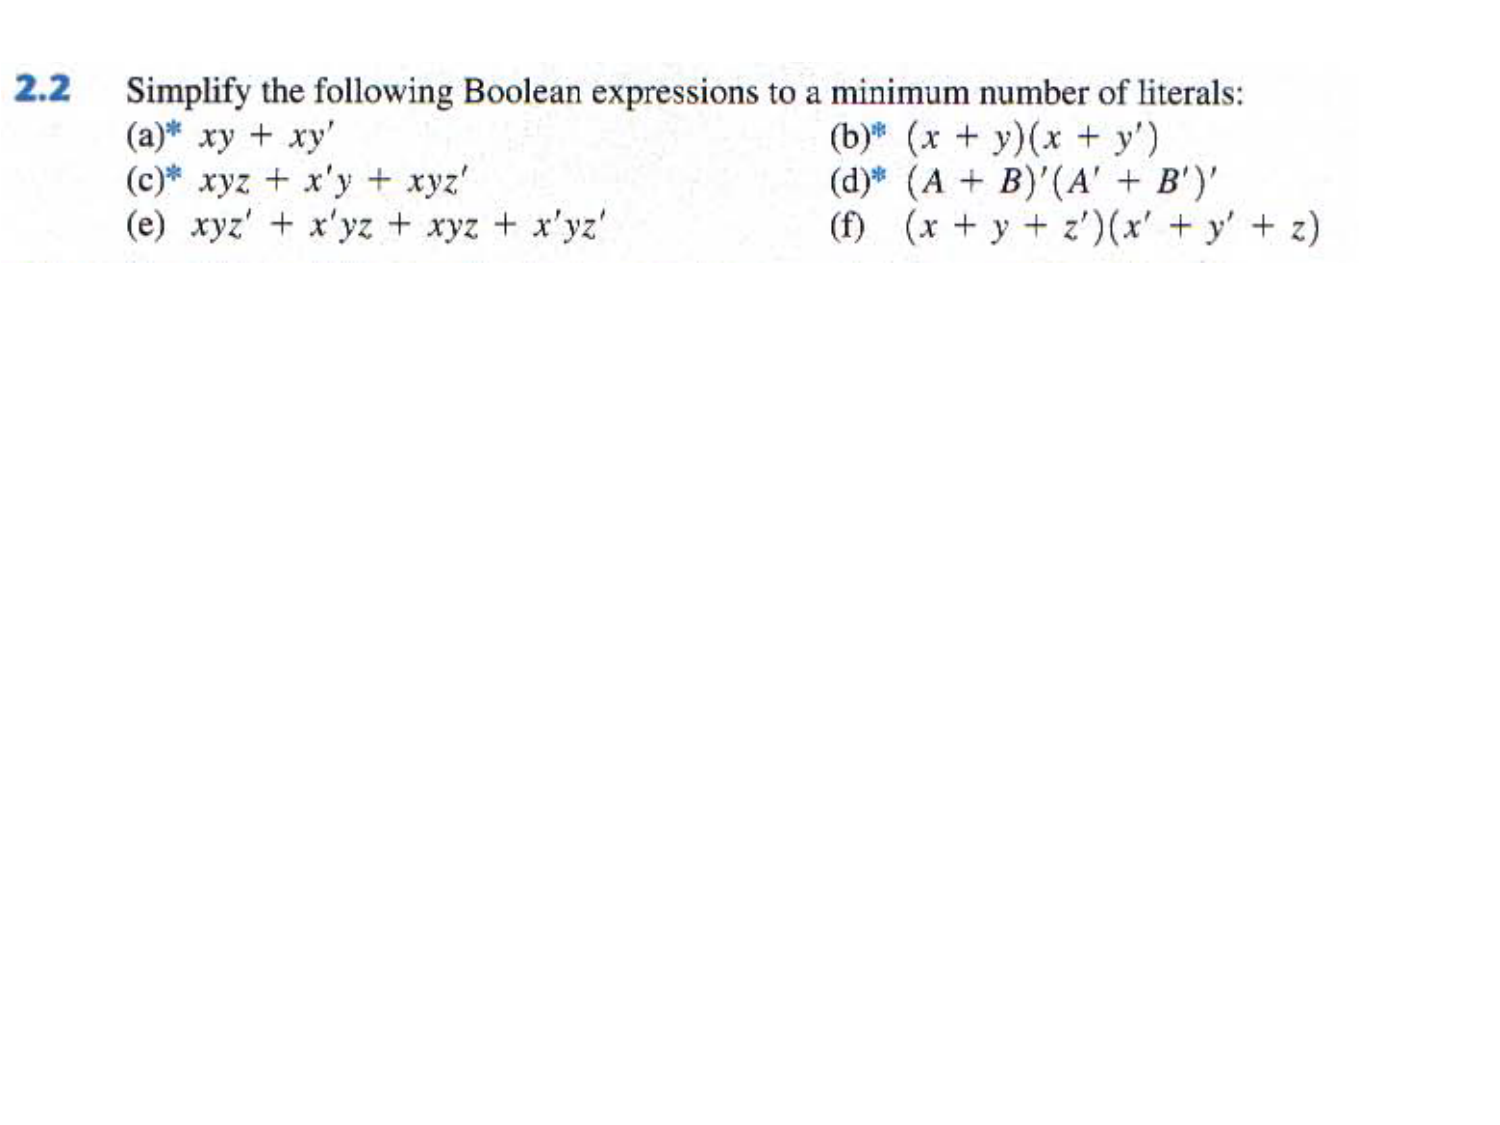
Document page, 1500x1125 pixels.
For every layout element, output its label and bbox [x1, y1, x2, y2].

picture [0, 62, 1359, 263]
